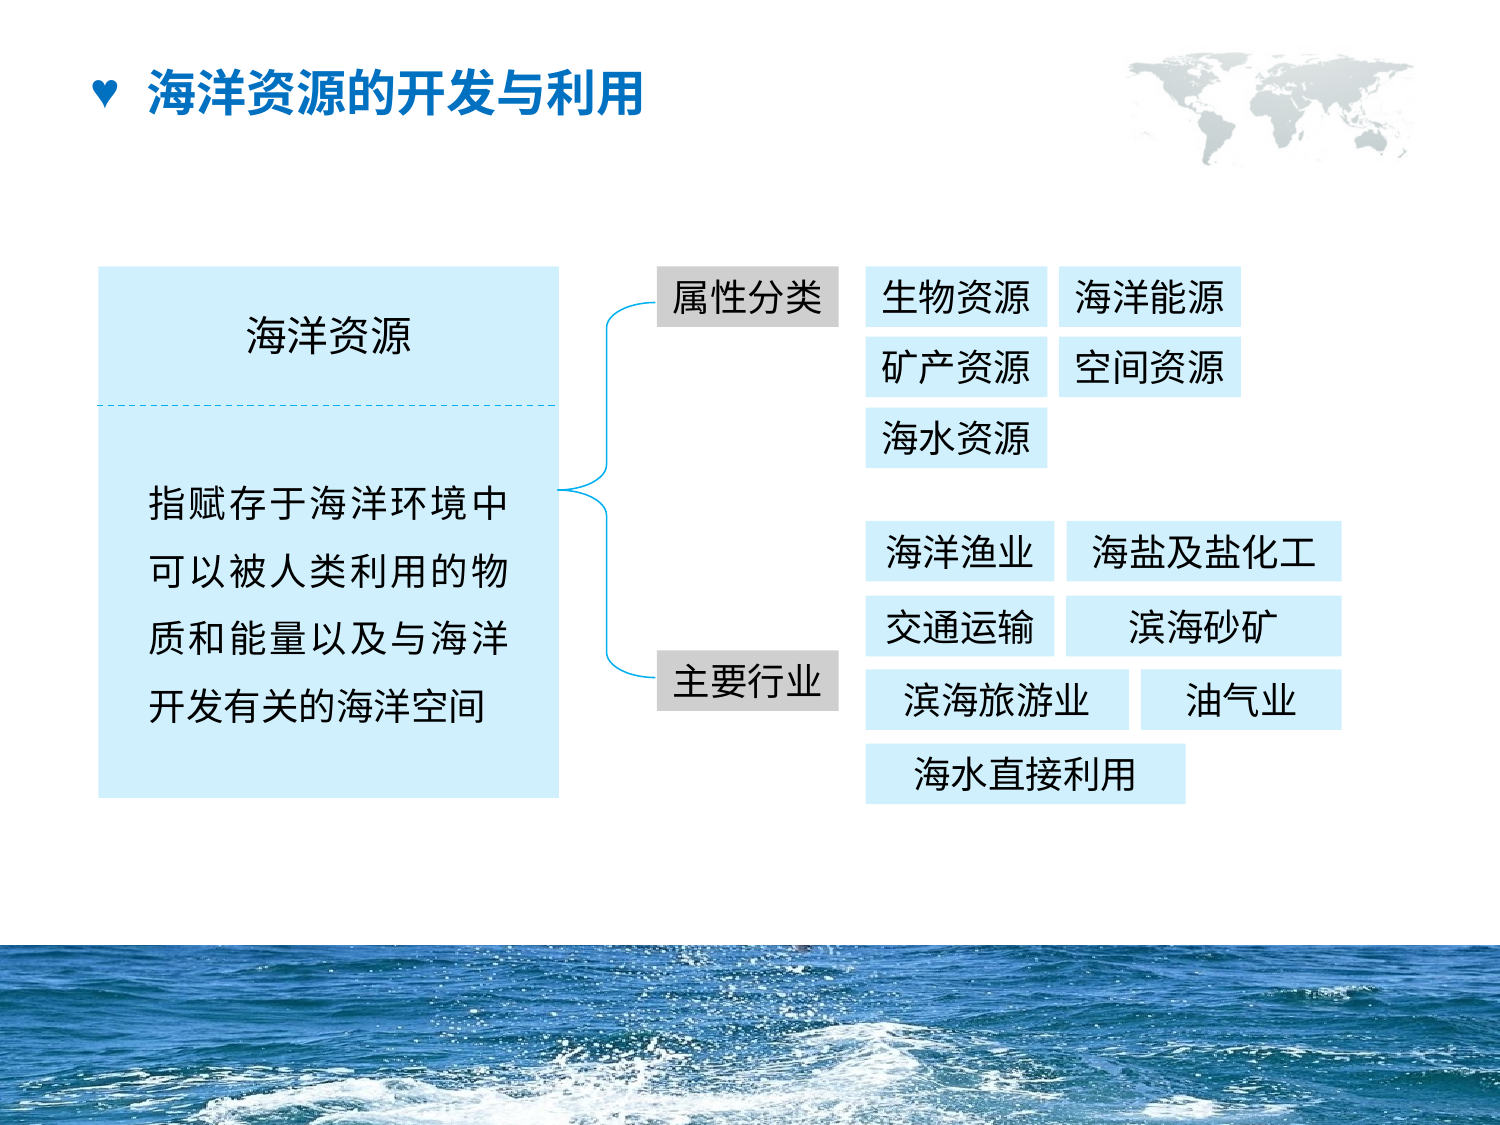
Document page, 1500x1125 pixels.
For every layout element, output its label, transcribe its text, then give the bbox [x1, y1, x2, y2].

text_box 生物资源 [863, 264, 1049, 329]
text_box [556, 301, 656, 679]
text_box 海洋资源 [230, 302, 427, 368]
text_box 交通运输 [863, 594, 1057, 658]
text_box 指赋存于海洋环境中可以被人类利用的物质和能量以及与海洋开发有关的海洋空间 [133, 450, 524, 735]
title 海洋资源的开发与利用 [75, 45, 1425, 138]
picture [0, 945, 1500, 1125]
text_box 滨海砂矿 [1064, 594, 1344, 658]
text_box 海洋渔业 [863, 519, 1057, 583]
picture [1492, 1075, 1500, 1088]
text_box 矿产资源 [863, 335, 1049, 399]
text_box [96, 264, 561, 800]
text_box 海水资源 [863, 406, 1049, 470]
text_box 油气业 [1139, 667, 1344, 732]
text_box 海洋能源 [1057, 264, 1243, 329]
text_box 空间资源 [1057, 335, 1243, 399]
text_box 属性分类 [655, 264, 841, 329]
text_box 滨海旅游业 [863, 667, 1131, 732]
text_box 海盐及盐化工 [1064, 519, 1344, 583]
text_box 主要行业 [655, 648, 841, 713]
picture [1380, 1073, 1389, 1080]
picture [1467, 1086, 1478, 1092]
text_box 海水直接利用 [864, 742, 1188, 806]
